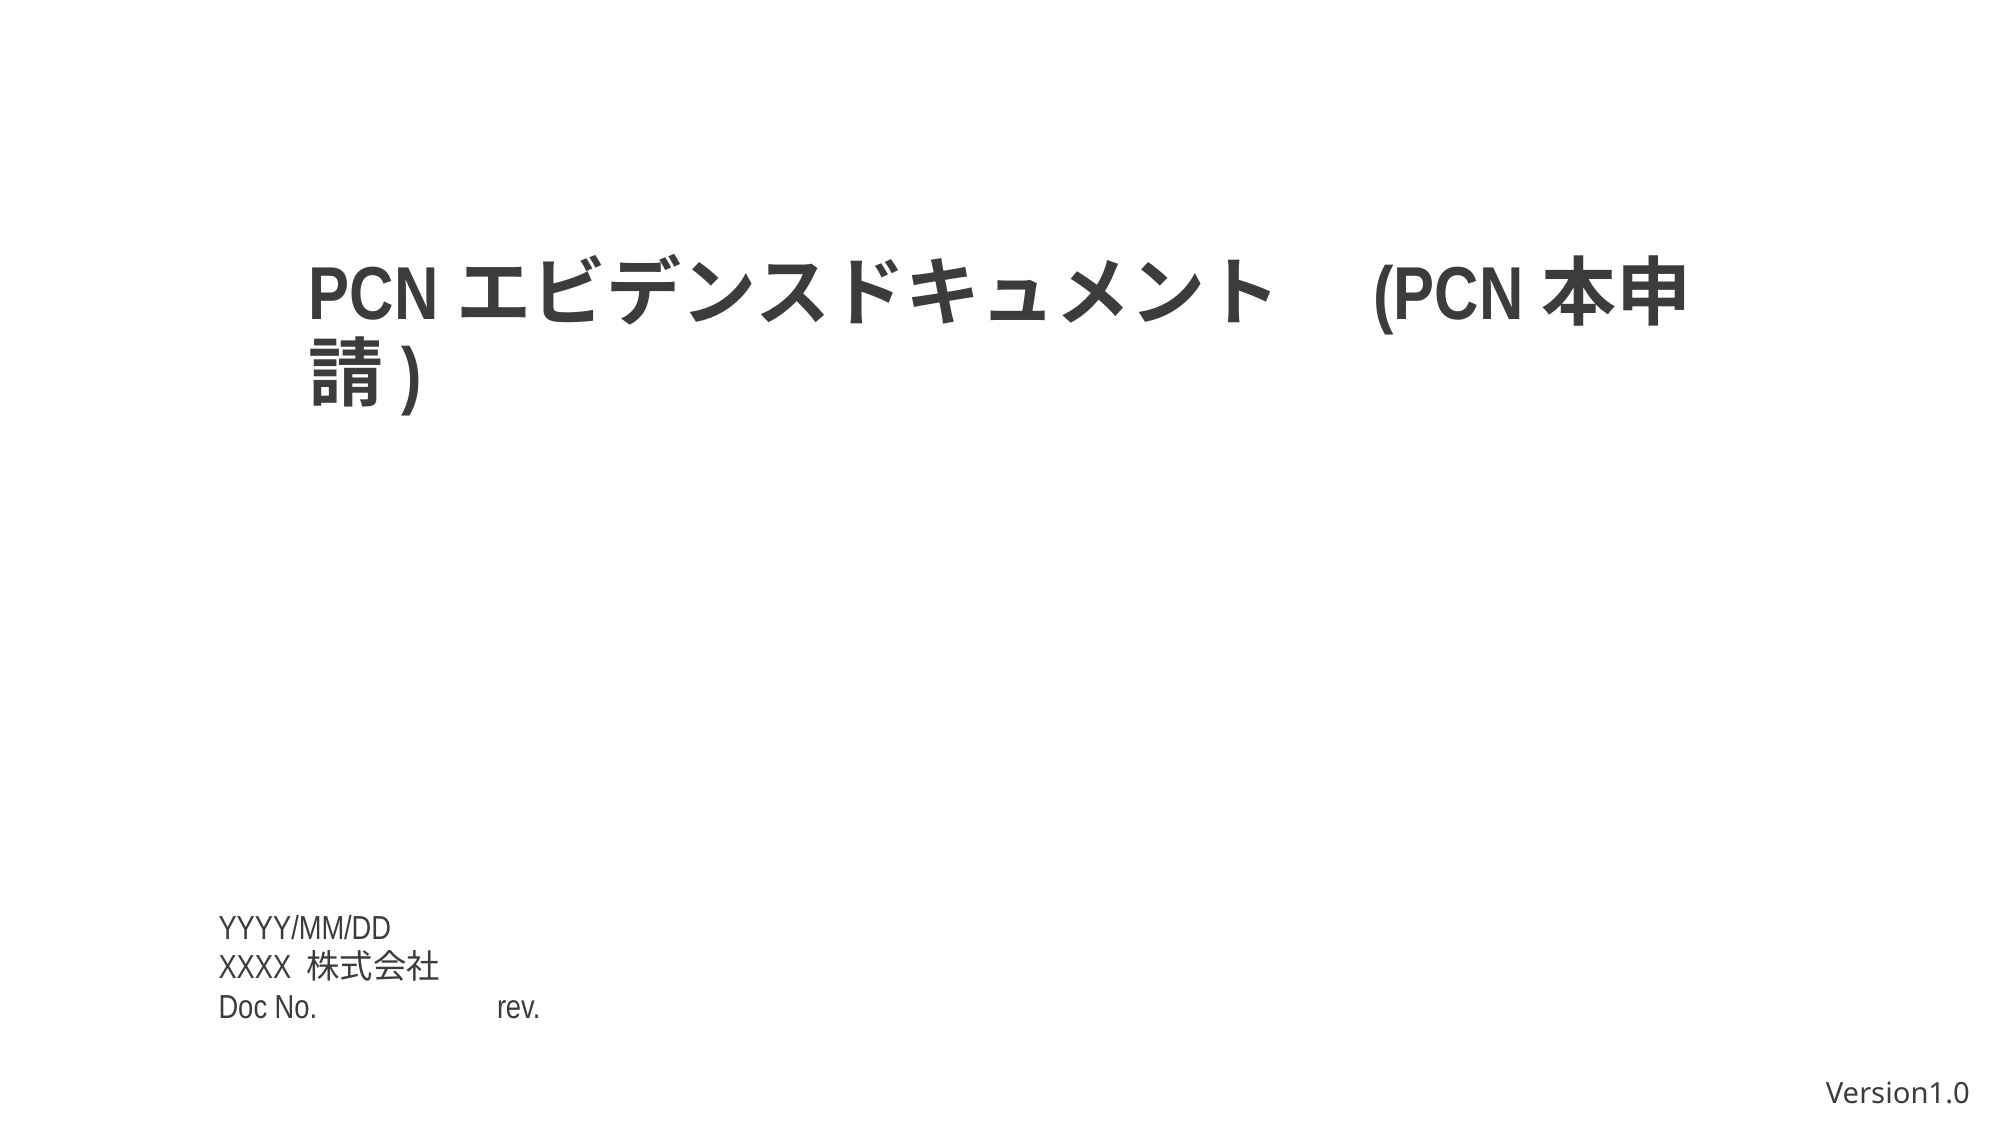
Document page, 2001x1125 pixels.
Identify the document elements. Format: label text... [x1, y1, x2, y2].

list Yyyy/mm/dd XXXX 株式会社 Doc No. rev. [177, 876, 1004, 1058]
list PCNエビデンスドキュメント (PCN本申請) [267, 253, 1798, 459]
text_box Version1.0 [1810, 1067, 1985, 1117]
